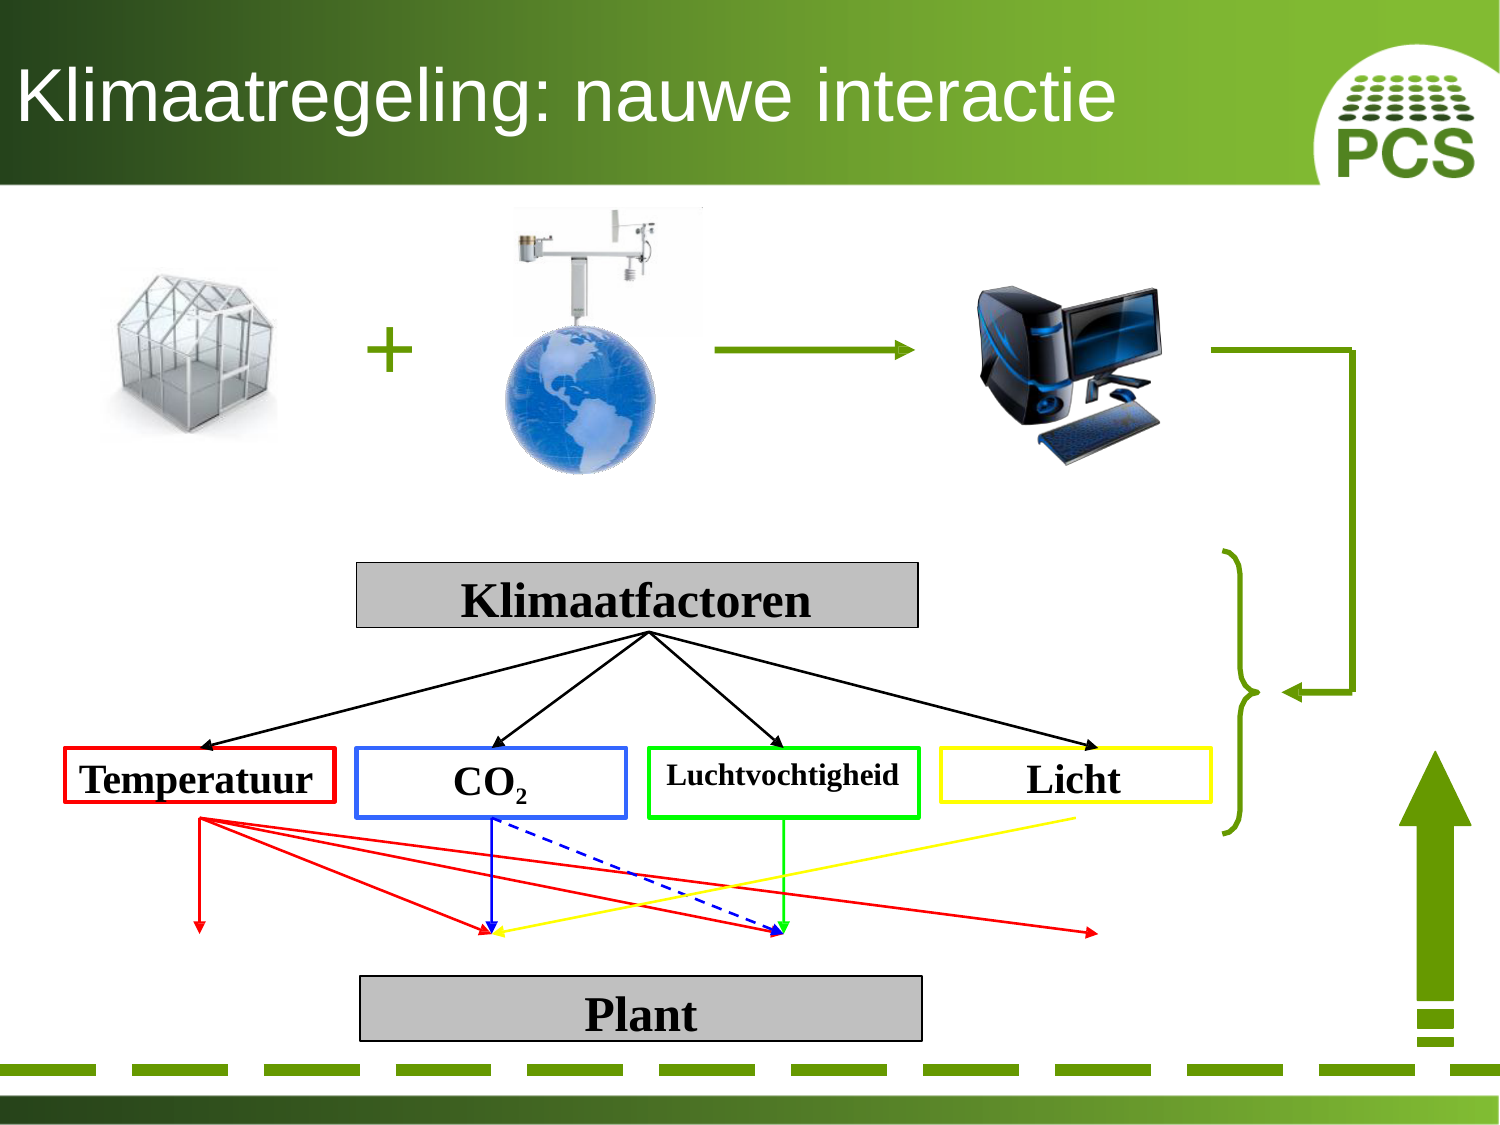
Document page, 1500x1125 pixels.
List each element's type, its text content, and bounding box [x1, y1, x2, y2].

text_box [648, 630, 1099, 752]
text_box [493, 854, 629, 875]
text_box [694, 897, 706, 904]
text_box [1417, 1037, 1453, 1047]
text_box [643, 877, 655, 884]
text_box [974, 278, 1164, 468]
text_box [728, 911, 740, 918]
text_box [356, 747, 627, 818]
text_box [558, 843, 570, 850]
text_box [542, 836, 553, 844]
text_box [575, 850, 587, 857]
text_box [1281, 682, 1353, 703]
text_box [745, 917, 756, 925]
text_box [714, 339, 916, 361]
text_box + [361, 286, 420, 399]
picture [0, 0, 1500, 1070]
title Klimaatregeling: nauwe interactie [12, 44, 1122, 235]
text_box CO2 [450, 751, 532, 809]
text_box [201, 820, 491, 936]
text_box [640, 905, 771, 933]
text_box [609, 863, 621, 871]
text_box [208, 821, 490, 877]
text_box [677, 890, 686, 895]
text_box [782, 817, 786, 874]
text_box [513, 207, 703, 337]
text_box Plant [360, 976, 922, 1042]
text_box [592, 857, 604, 864]
text_box [1222, 550, 1258, 835]
text_box [199, 631, 646, 752]
text_box [491, 816, 1077, 938]
text_box [508, 823, 519, 830]
text_box [660, 884, 672, 891]
text_box Luchtvochtigheid [664, 752, 904, 792]
text_box [100, 267, 278, 443]
text_box [1417, 1009, 1453, 1029]
text_box [525, 830, 536, 837]
text_box [1399, 751, 1471, 1001]
text_box [491, 630, 649, 749]
text_box [732, 886, 1099, 939]
text_box Licht [941, 747, 1211, 802]
text_box [193, 817, 206, 935]
text_box [777, 895, 790, 934]
text_box [762, 923, 784, 936]
text_box [199, 816, 490, 857]
text_box [491, 816, 502, 823]
text_box [649, 747, 919, 818]
text_box [782, 878, 786, 892]
text_box [493, 874, 636, 905]
text_box Temperatuur [64, 747, 335, 802]
text_box [711, 904, 723, 911]
picture [0, 1071, 1500, 1125]
text_box [485, 817, 498, 933]
text_box [649, 634, 784, 748]
text_box [478, 314, 697, 492]
text_box [634, 872, 730, 887]
text_box [626, 870, 638, 877]
text_box Klimaatfactoren [356, 562, 919, 628]
